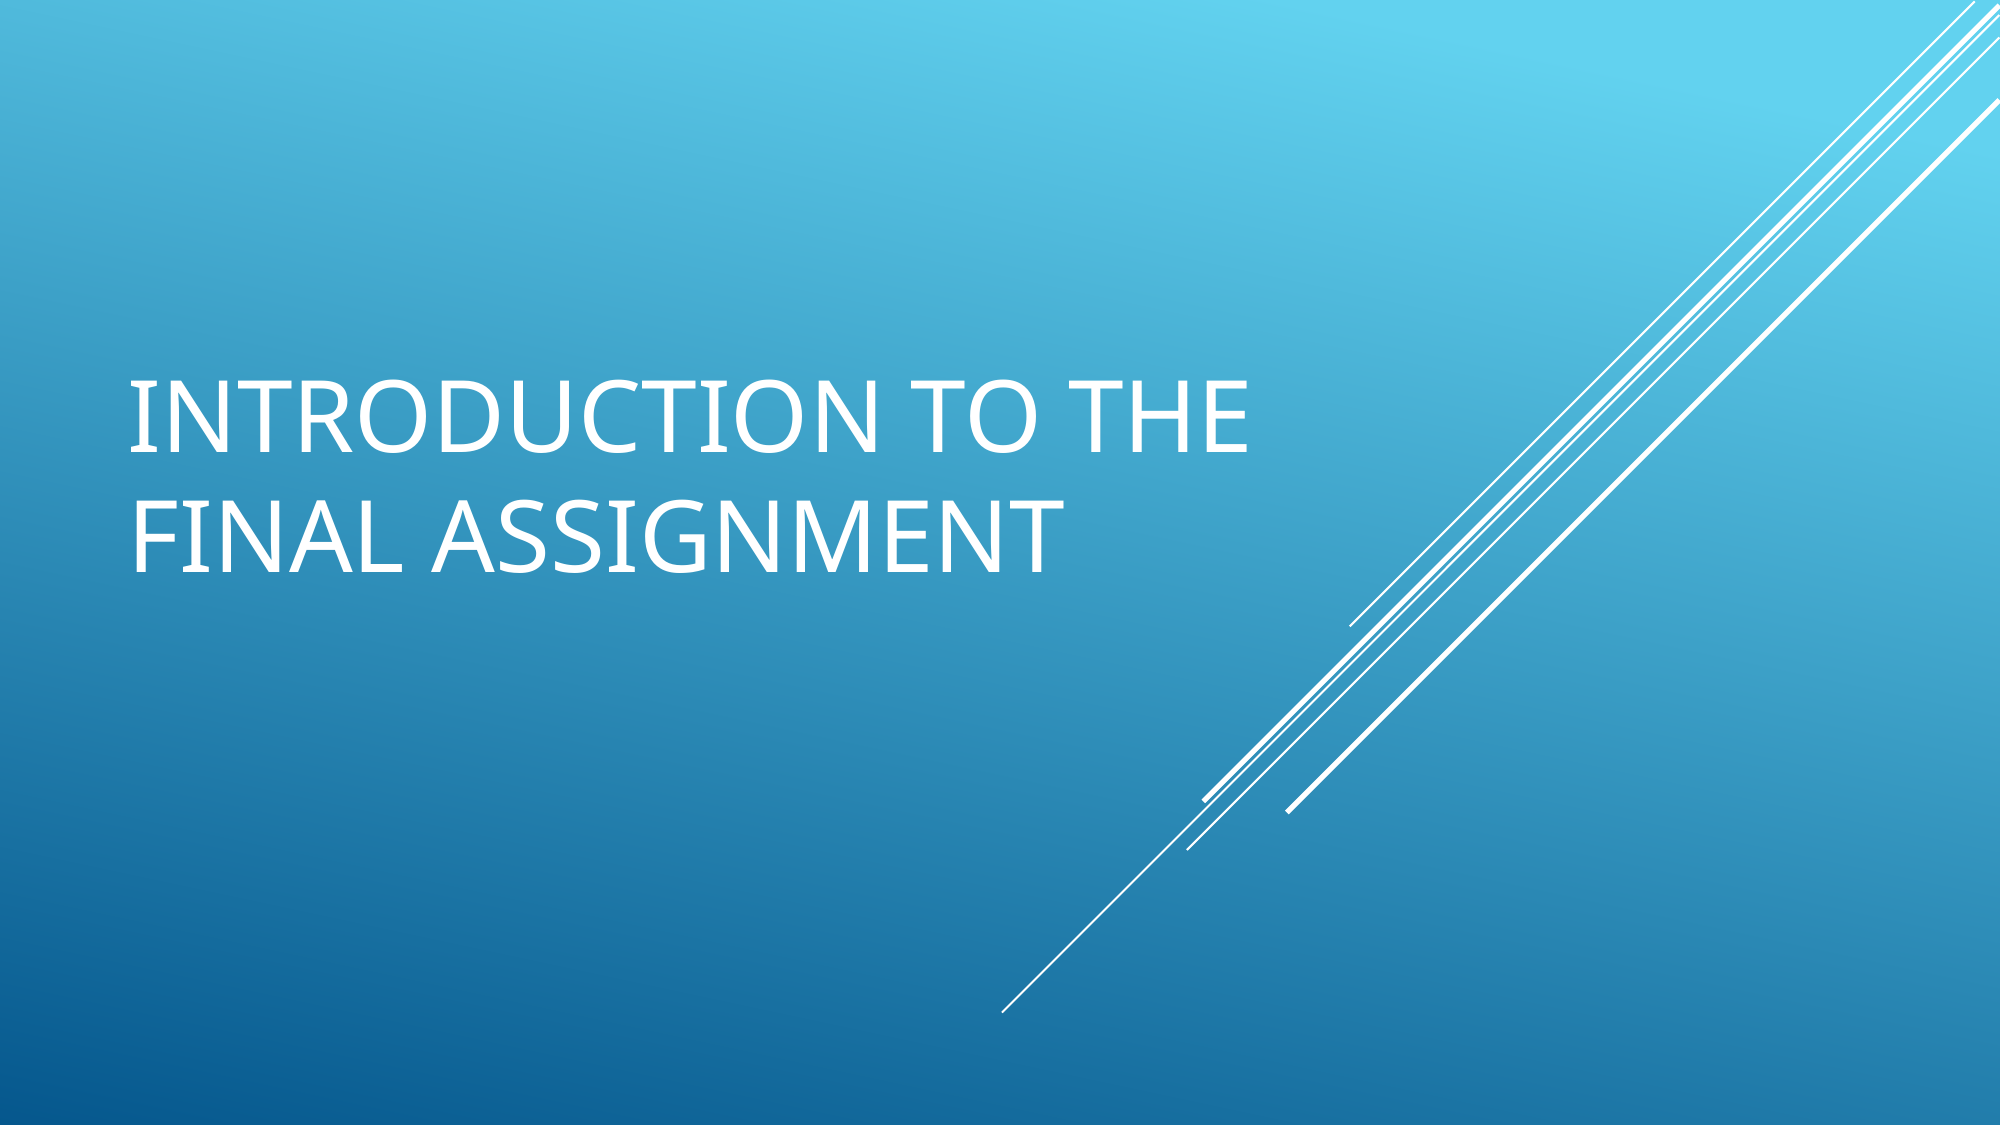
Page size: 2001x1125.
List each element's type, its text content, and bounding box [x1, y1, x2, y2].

title INTRODUCTION TO THE FINAL ASSIGNMENT [112, 112, 1425, 600]
